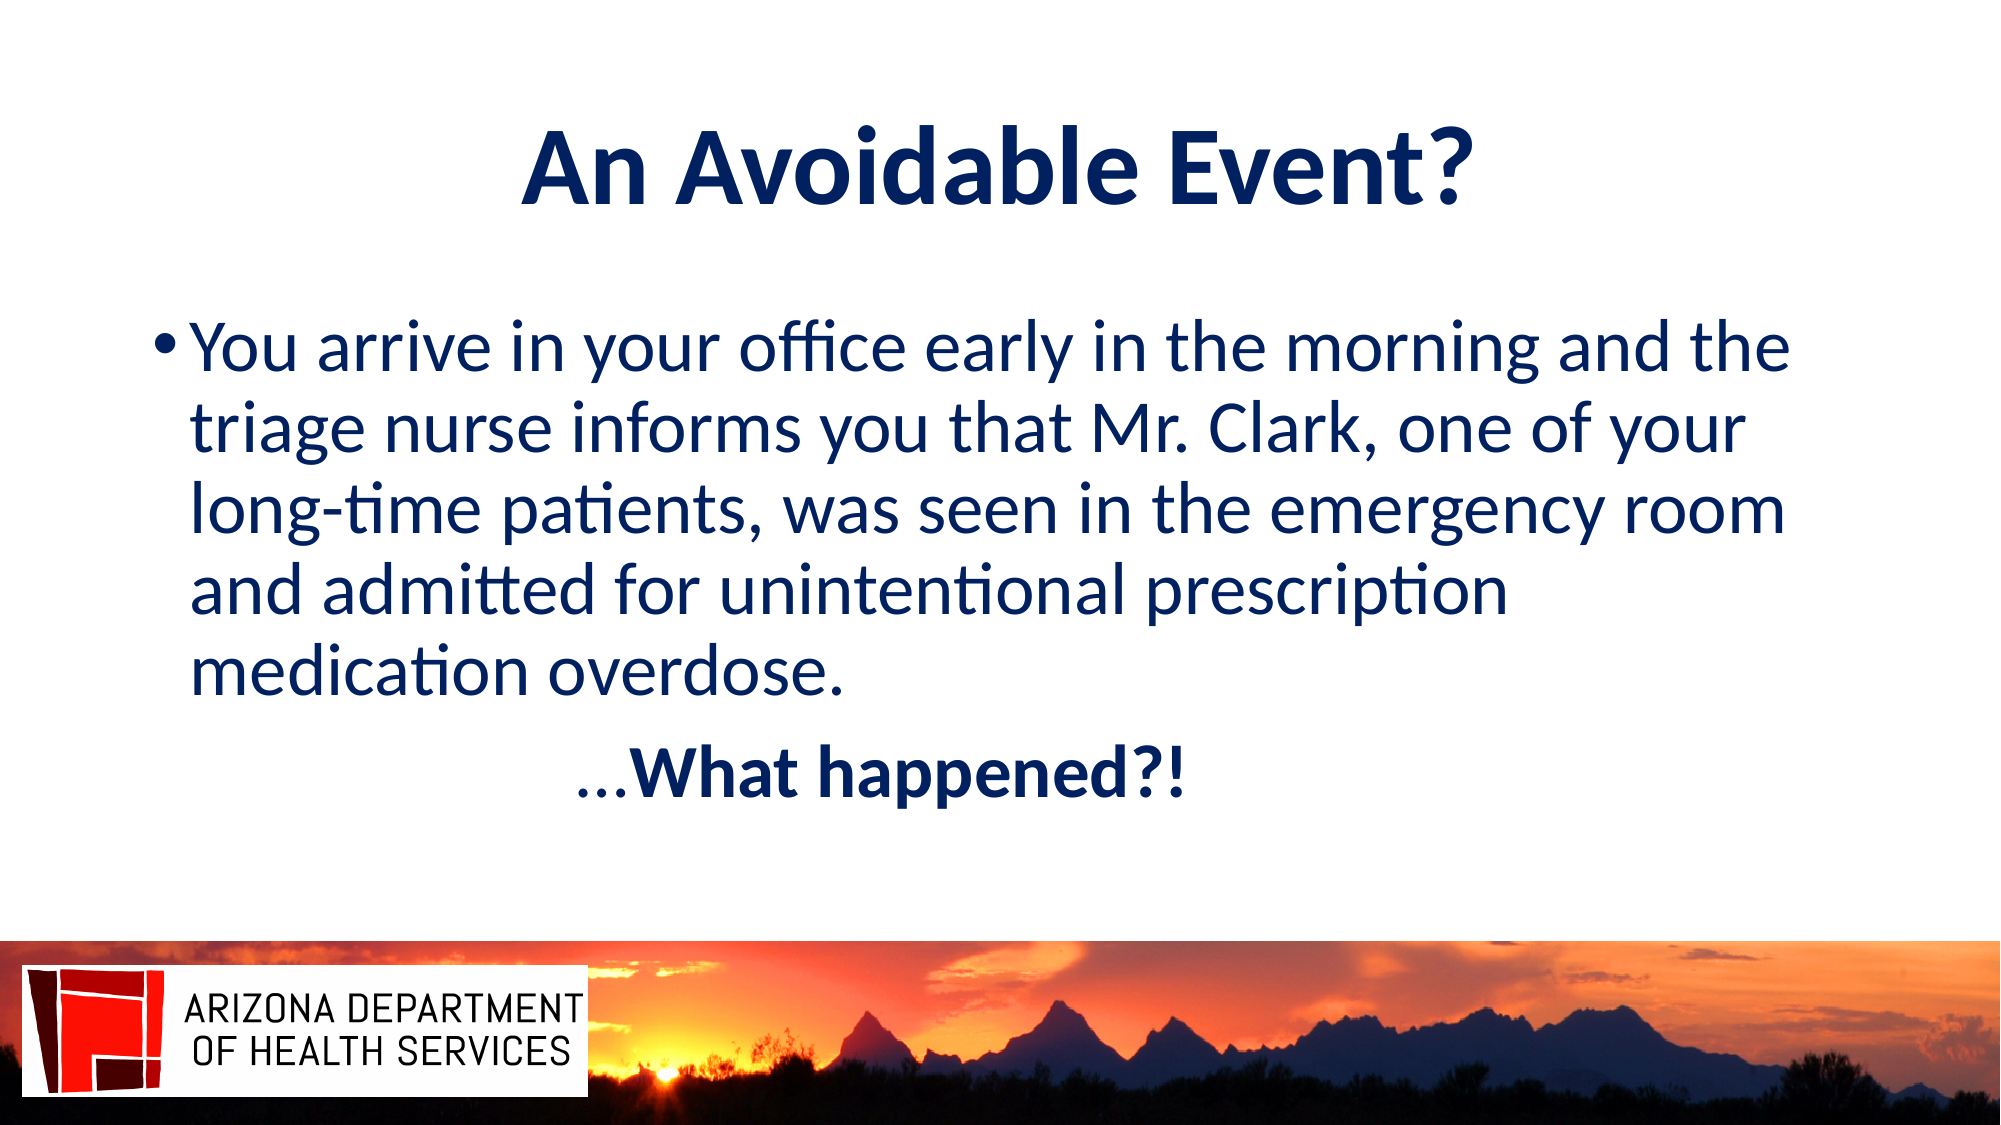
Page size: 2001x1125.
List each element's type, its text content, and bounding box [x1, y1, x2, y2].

picture [0, 941, 2000, 1125]
list You arrive in your office early in the morning and the triage nurse informs you that Mr. Clark, one of your long-time patients, was seen in the emergency room and admitted for unintentional prescription medication overdose. …What happened?! [137, 299, 1863, 938]
title An Avoidable Event? [137, 59, 1863, 278]
